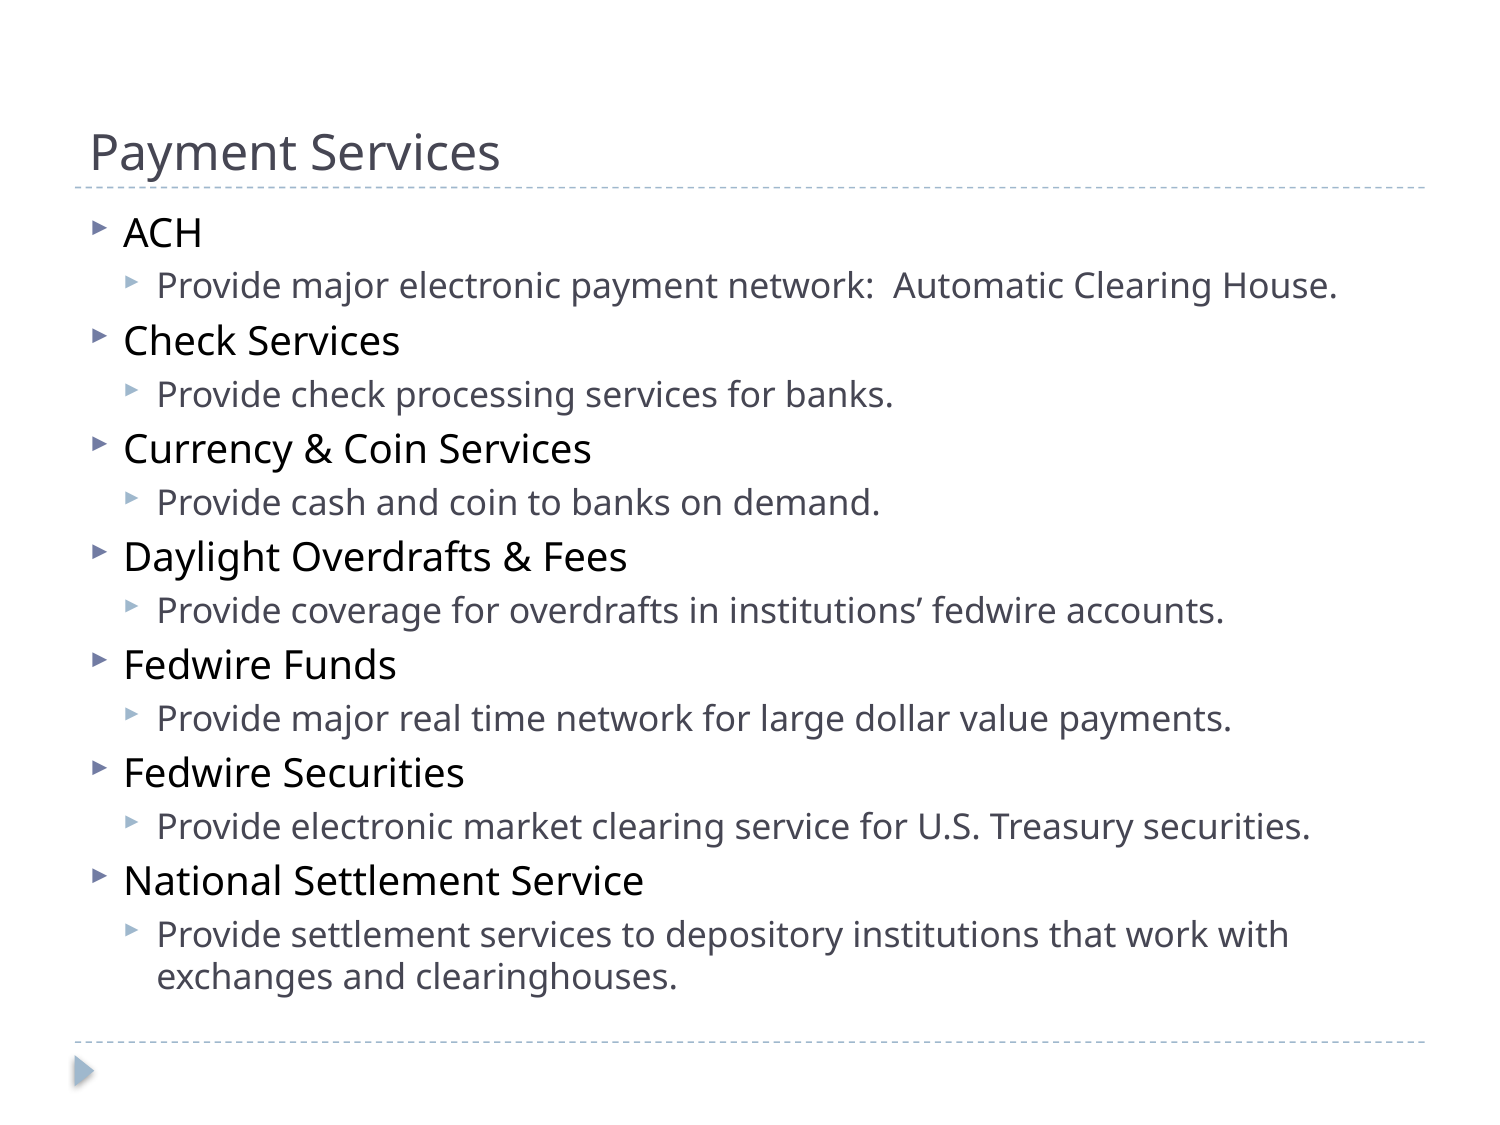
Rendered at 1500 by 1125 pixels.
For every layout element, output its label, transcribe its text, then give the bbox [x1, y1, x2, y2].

title Payment Services [75, 24, 1425, 188]
list ACH Provide major electronic payment network: Automatic Clearing House. Check Services Provide check processing services for banks. Currency & Coin Services Provide cash and coin to banks on demand. Daylight Overdrafts & Fees Provide coverage for overdrafts in institutions’ fedwire accounts. Fedwire Funds Provide major real time network for large dollar value payments. Fedwire Securities Provide electronic market clearing service for U.S. Treasury securities. National Settlement Service Provide settlement services to depository institutions that work with exchanges and clearinghouses. [75, 200, 1425, 1010]
